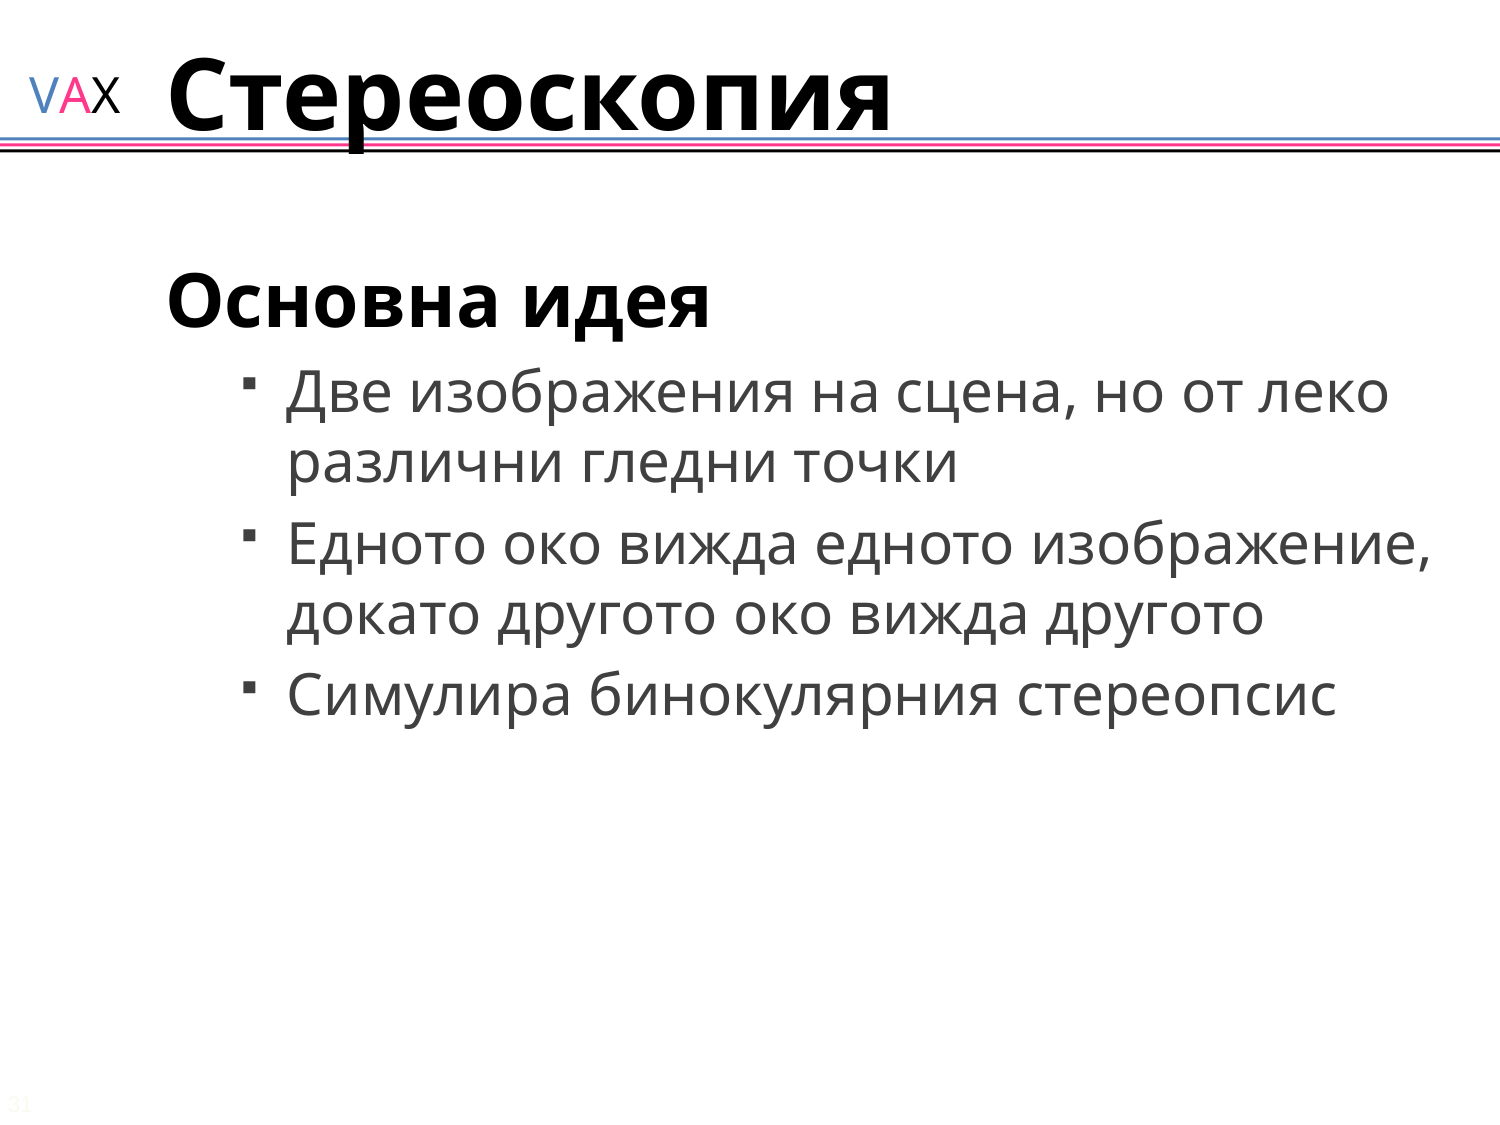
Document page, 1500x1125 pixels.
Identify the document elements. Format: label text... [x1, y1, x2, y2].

title Стереоскопия [0, 37, 1500, 144]
list Основна идея Две изображения на сцена, но от леко различни гледни точки Едното око вижда едното изображение, докато другото око вижда другото Симулира бинокулярния стереопсис [150, 200, 1488, 1113]
